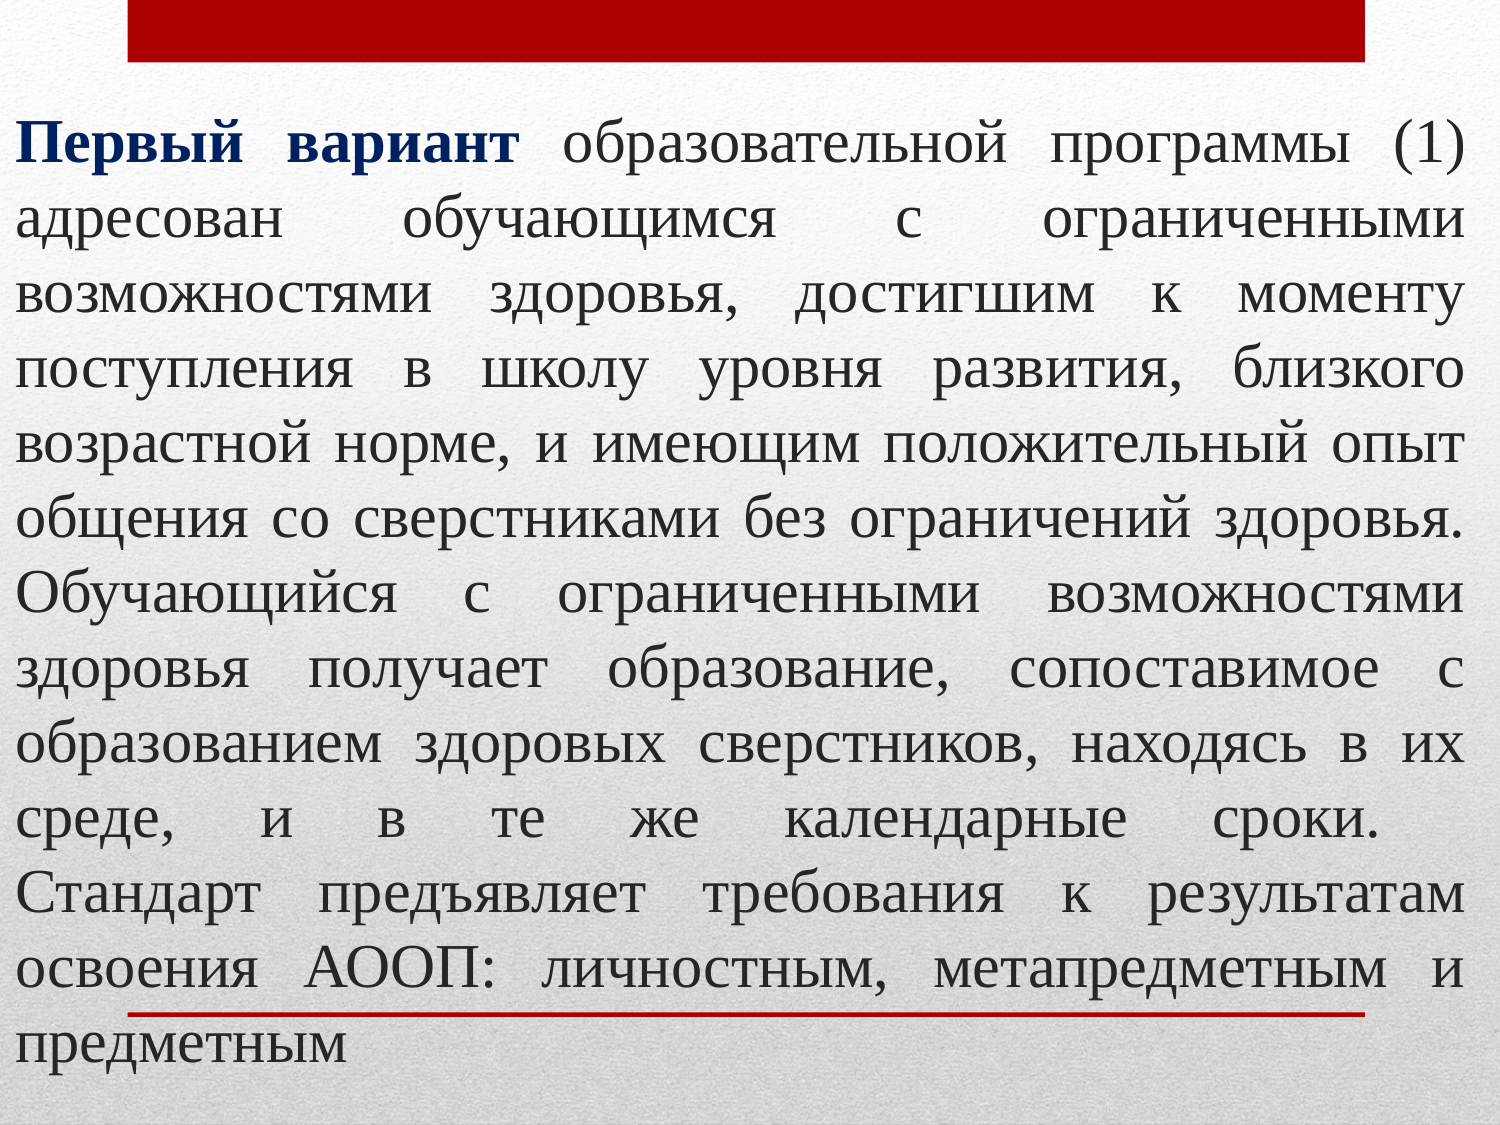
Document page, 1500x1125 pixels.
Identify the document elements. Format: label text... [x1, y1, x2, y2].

title Первый вариант образовательной программы (1) адресован обучающимся с ограниченными возможностями здоровья, достигшим к моменту поступления в школу уровня развития, близкого возрастной норме, и имеющим положительный опыт общения со сверстниками без ограничений здоровья. Обучающийся с ограниченными возможностями здоровья получает образование, сопоставимое с образованием здоровых сверстников, находясь в их среде, и в те же календарные сроки. Стандарт предъявляет требования к результатам освоения АООП: личностным, метапредметным и предметным [0, 54, 1483, 1083]
